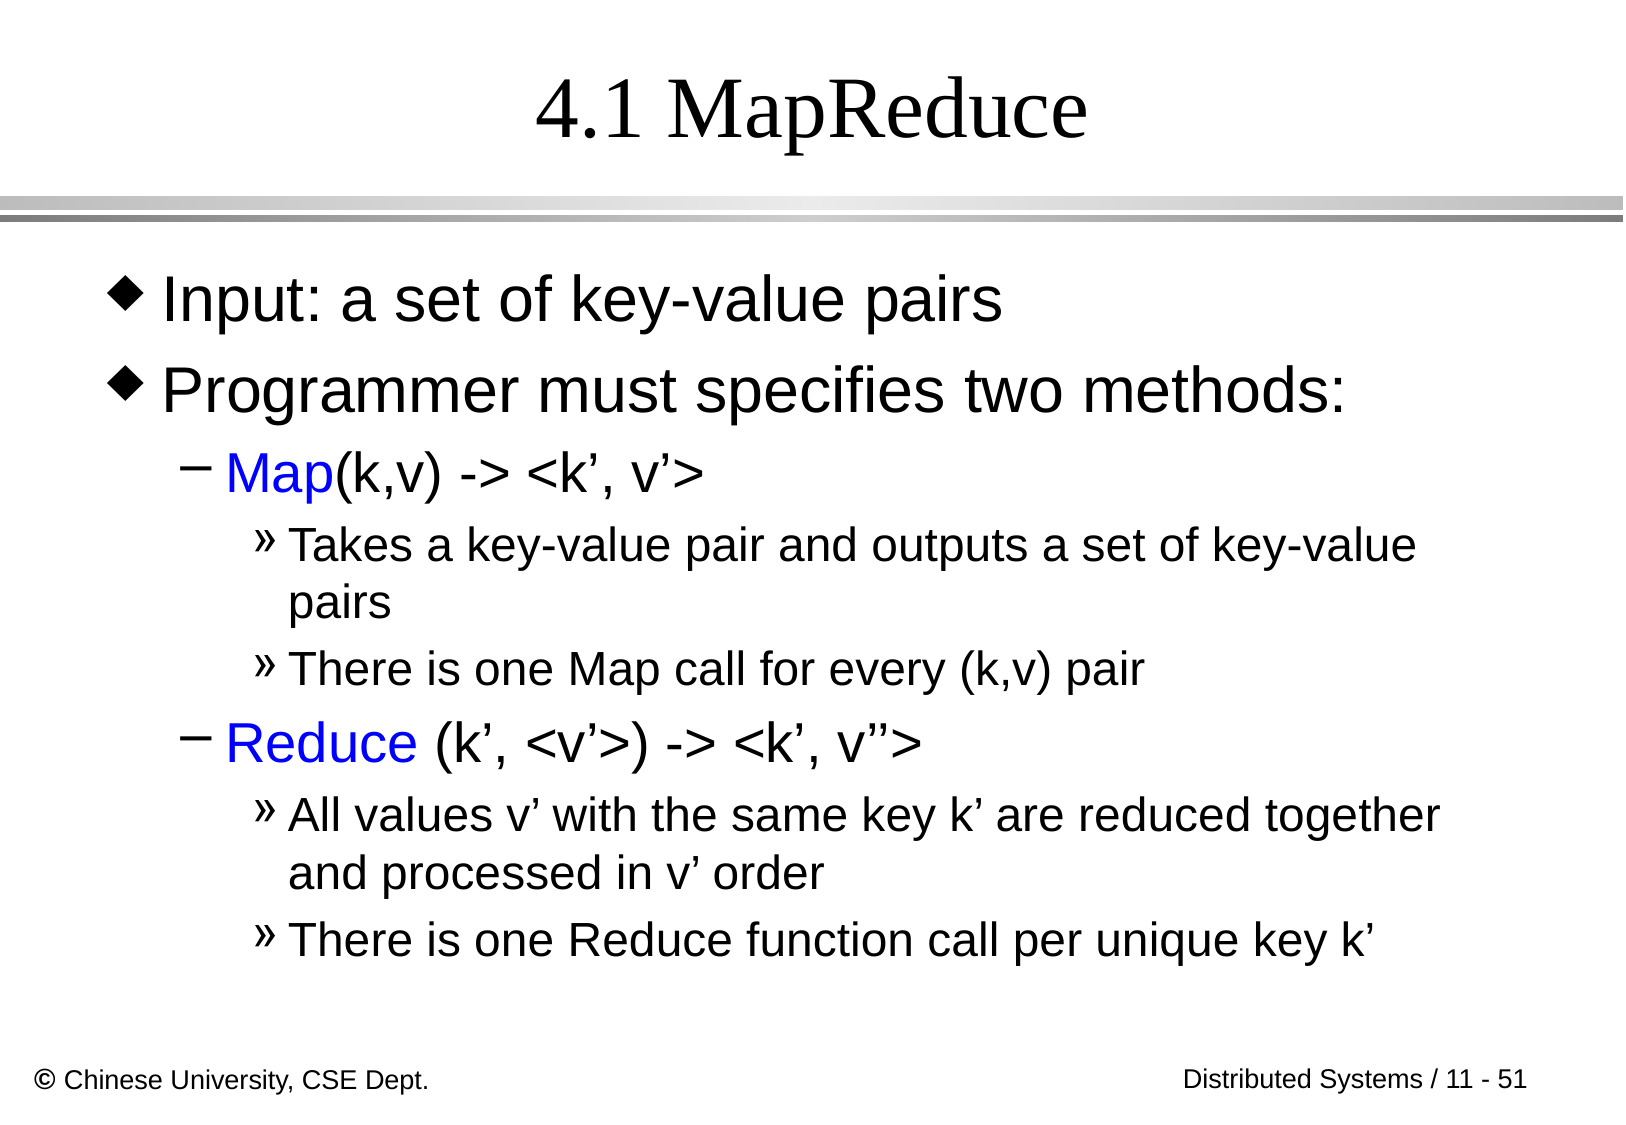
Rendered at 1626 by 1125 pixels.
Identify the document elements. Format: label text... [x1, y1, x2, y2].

title 4.1 MapReduce [50, 62, 1575, 163]
list Input: a set of key-value pairs Programmer must specifies two methods: Map(k,v) -> <k’, v’> Takes a key-value pair and outputs a set of key-value pairs There is one Map call for every (k,v) pair Reduce (k’, <v’>) -> <k’, v’’> All values v’ with the same key k’ are reduced together and processed in v’ order There is one Reduce function call per unique key k’ [92, 249, 1506, 1038]
